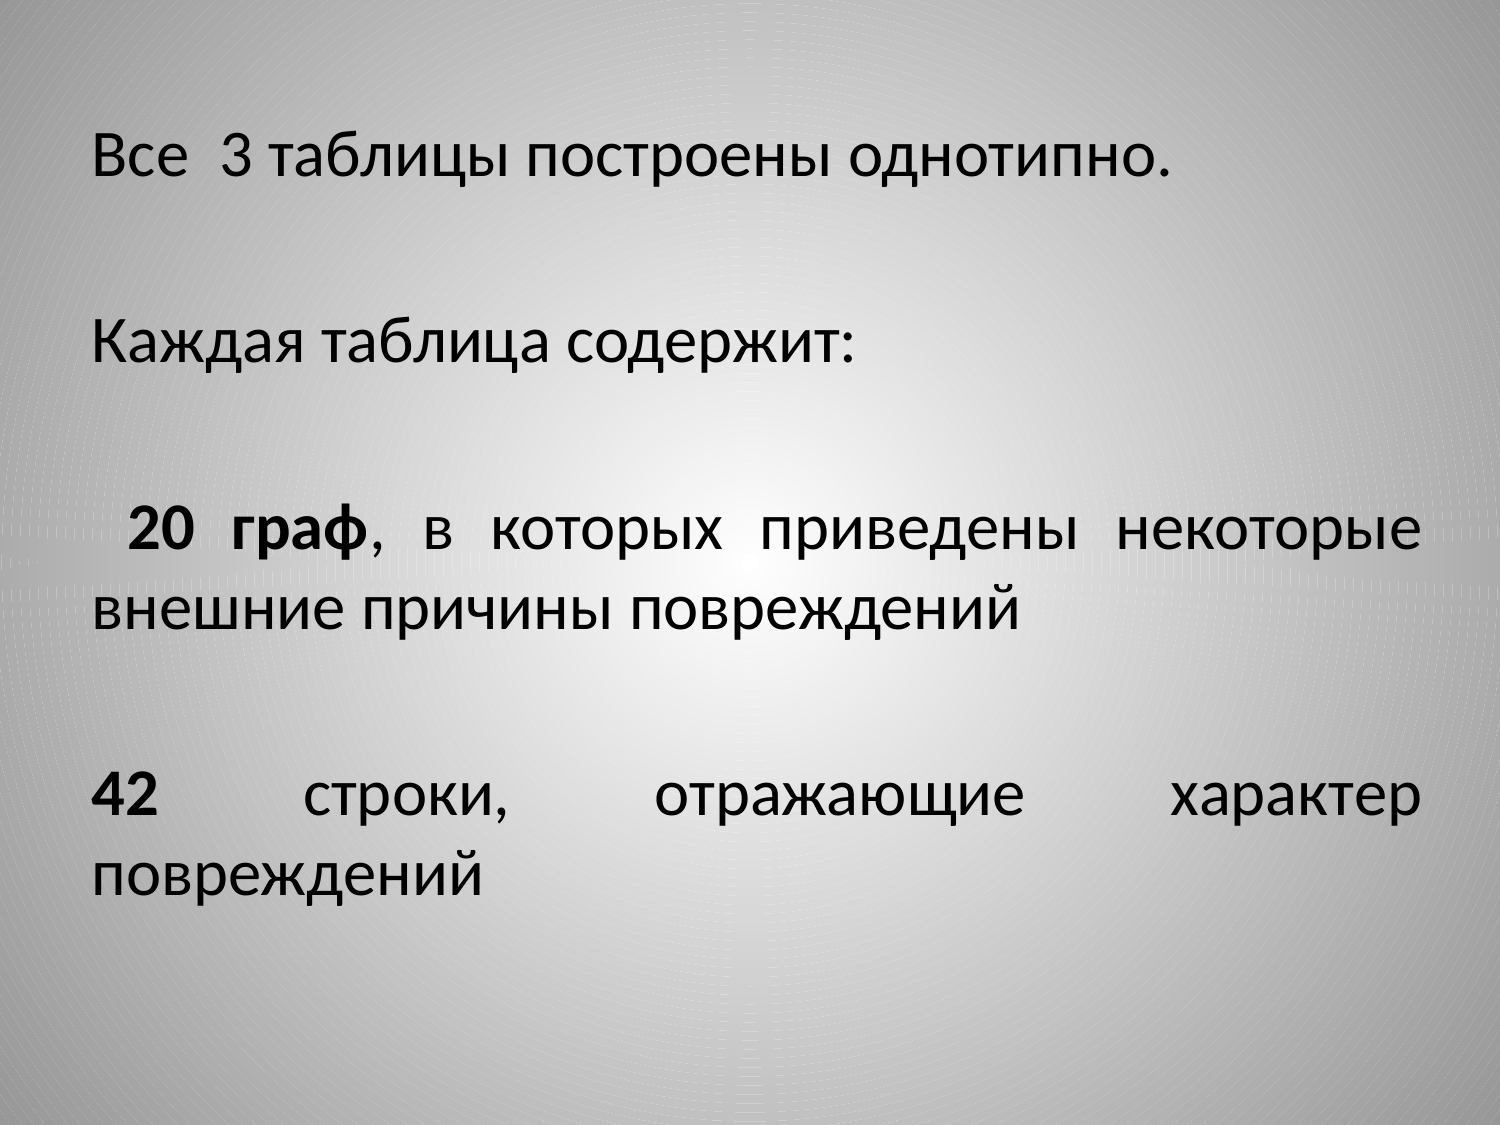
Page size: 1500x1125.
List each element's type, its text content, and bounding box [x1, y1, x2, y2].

list Все 3 таблицы построены однотипно. Каждая таблица содержит: 20 граф, в которых приведены некоторые внешние причины повреждений 42 строки, отражающие характер повреждений [76, 101, 1439, 988]
